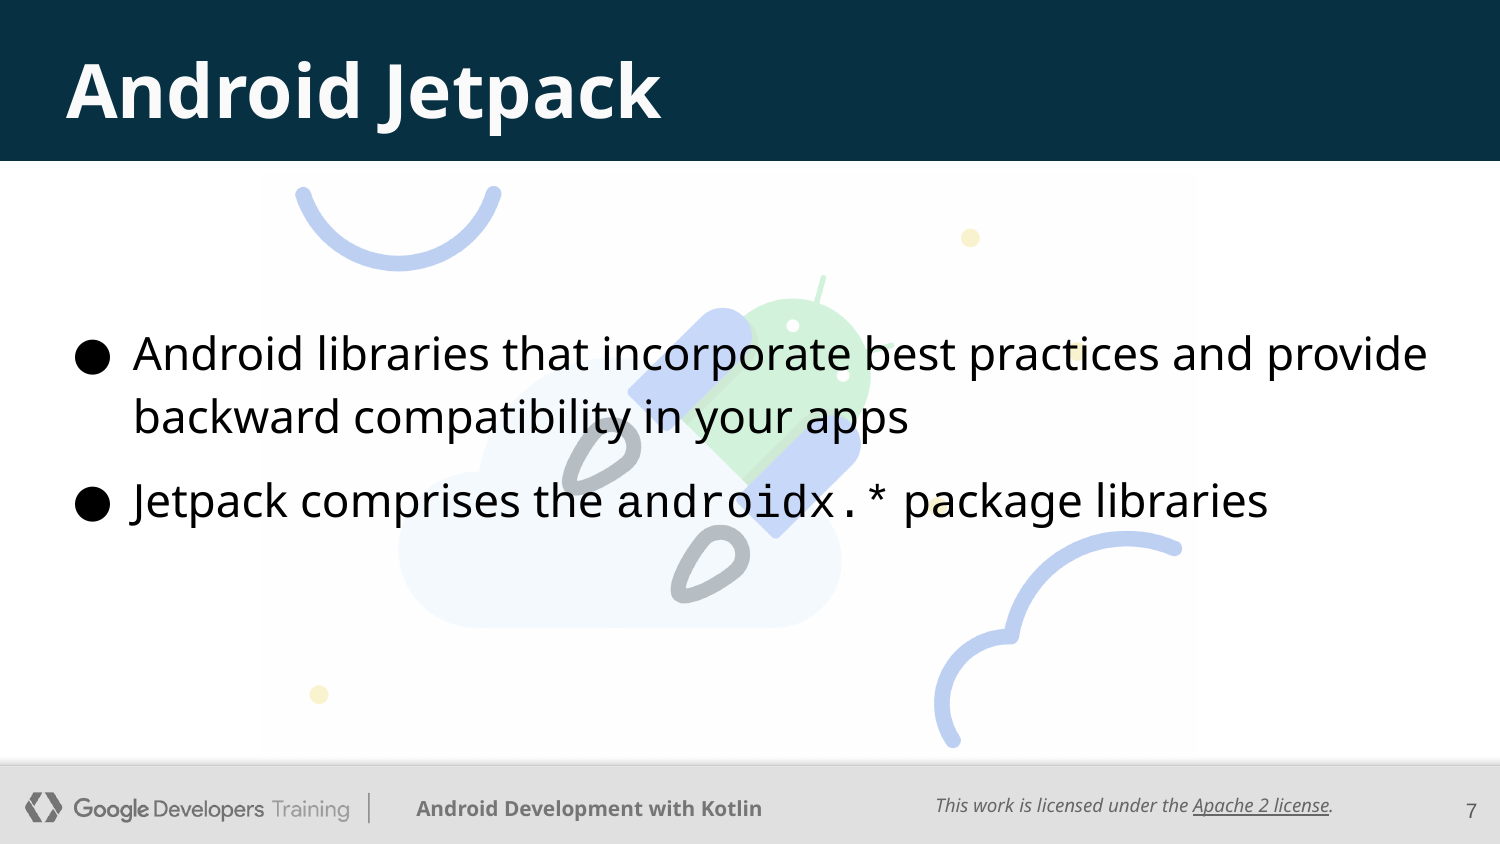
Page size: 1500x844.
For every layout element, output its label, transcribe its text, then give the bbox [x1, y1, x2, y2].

slide_number ‹#› [1402, 777, 1493, 842]
list Android libraries that incorporate best practices and provide backward compatibility in your apps Jetpack comprises the androidx.* package libraries [42, 301, 257, 595]
picture [0, 161, 1500, 844]
list Android libraries that incorporate best practices and provide backward compatibility in your apps Jetpack comprises the androidx.* package libraries [1202, 301, 1455, 595]
title Android Jetpack [51, 28, 1449, 122]
